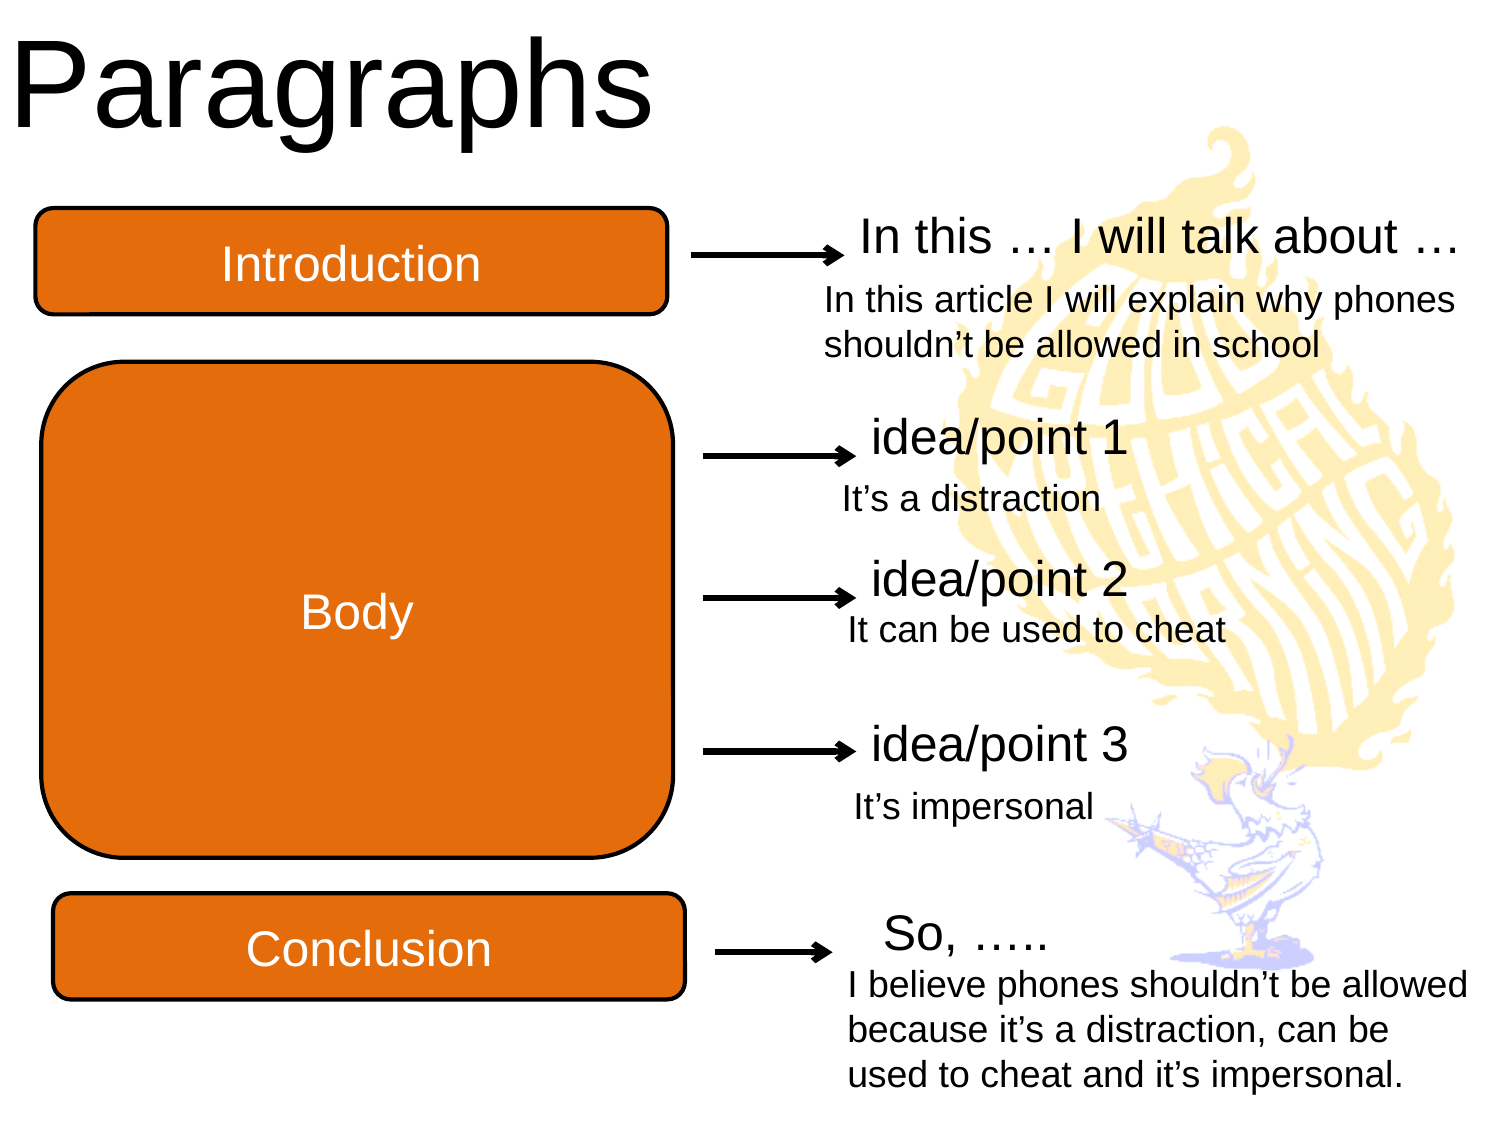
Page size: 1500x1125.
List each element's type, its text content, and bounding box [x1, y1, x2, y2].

text_box Conclusion [50, 891, 688, 1002]
text_box Body [39, 359, 676, 860]
picture [773, 101, 1500, 1000]
text_box I believe phones shouldn’t be allowed because it’s a distraction, can be used to cheat and it’s impersonal. [832, 1008, 1489, 1102]
text_box Introduction [33, 205, 670, 317]
title Paragraphs [0, 0, 1344, 172]
